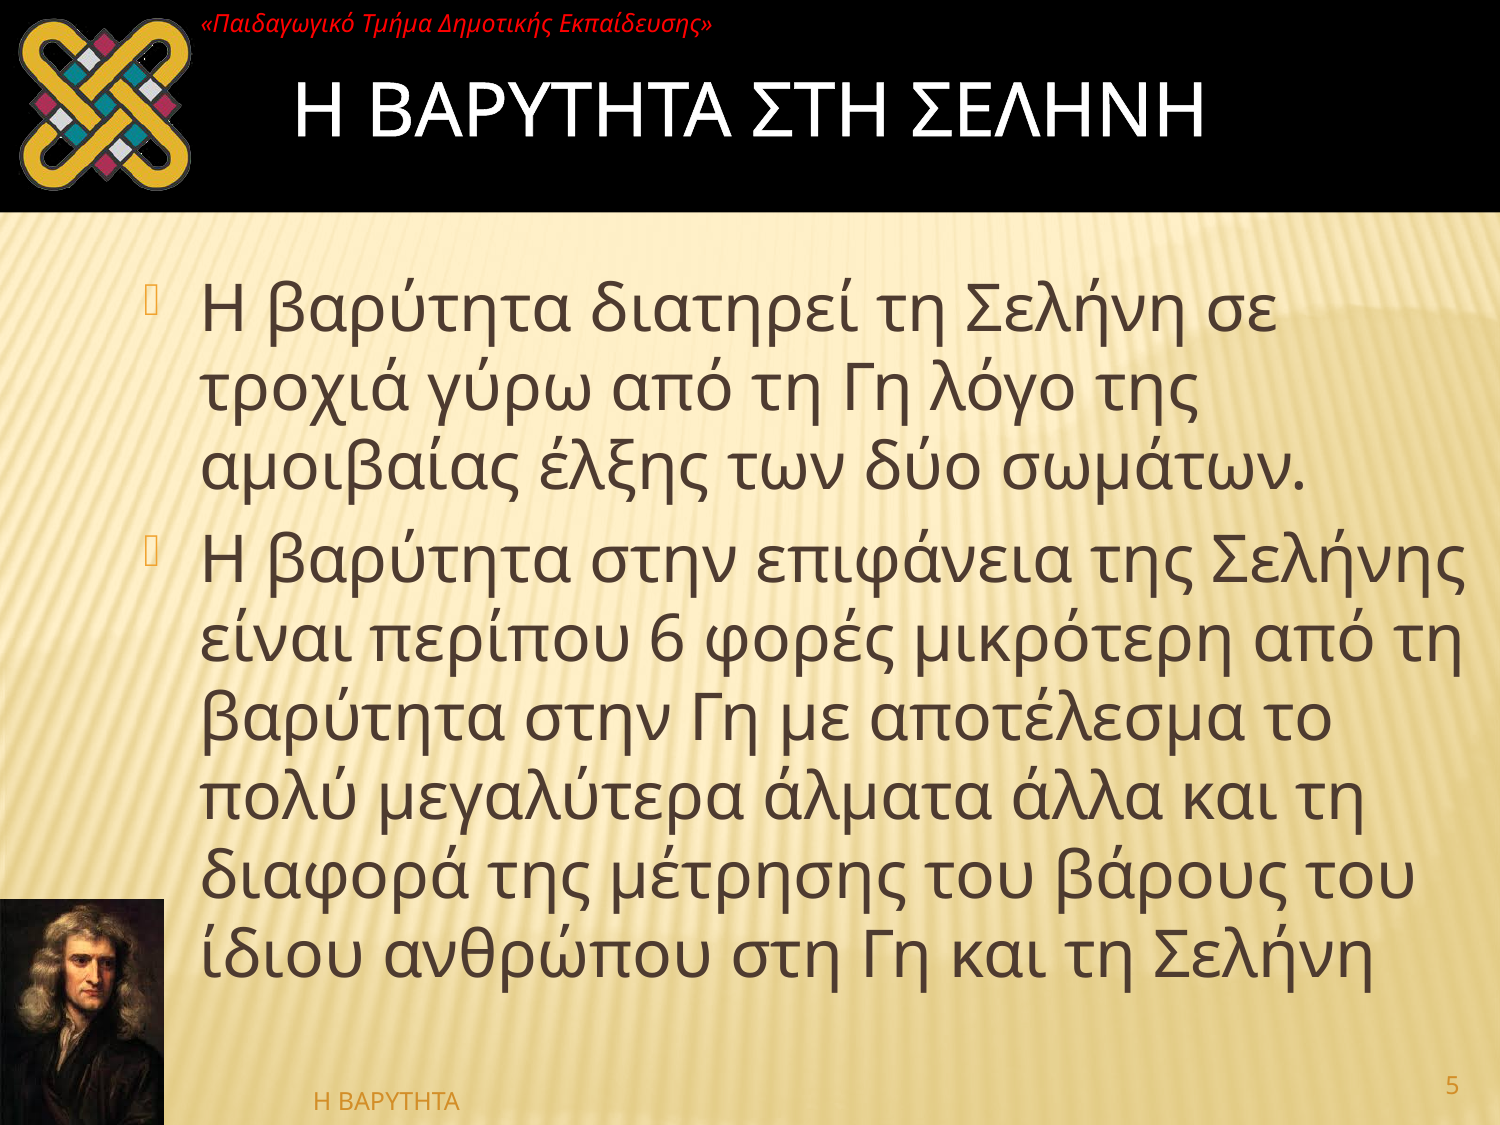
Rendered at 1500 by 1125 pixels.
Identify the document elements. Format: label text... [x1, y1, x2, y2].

slide_number 5 [1350, 1061, 1475, 1103]
picture [0, 0, 209, 209]
list Η βαρύτητα διατηρεί τη Σελήνη σε τροχιά γύρω από τη Γη λόγο της αμοιβαίας έλξης των δύο σωμάτων. Η βαρύτητα στην επιφάνεια της Σελήνης είναι περίπου 6 φορές μικρότερη από τη βαρύτητα στην Γη με αποτέλεσμα το πολύ μεγαλύτερα άλματα άλλα και τη διαφορά της μέτρησης του βάρους του ίδιου ανθρώπου στη Γη και τη Σελήνη [128, 257, 1500, 1001]
title Η ΒΑΡΥΤΗΤΑ ΣΤΗ ΣΕΛΗΝΗ [217, 0, 1500, 213]
text_box «Παιδαγωγικό Τμήμα Δημοτικής Εκπαίδευσης» [210, 0, 729, 45]
footer Η ΒΑΡΥΤΗΤΑ [174, 1077, 475, 1125]
picture [0, 898, 165, 1125]
